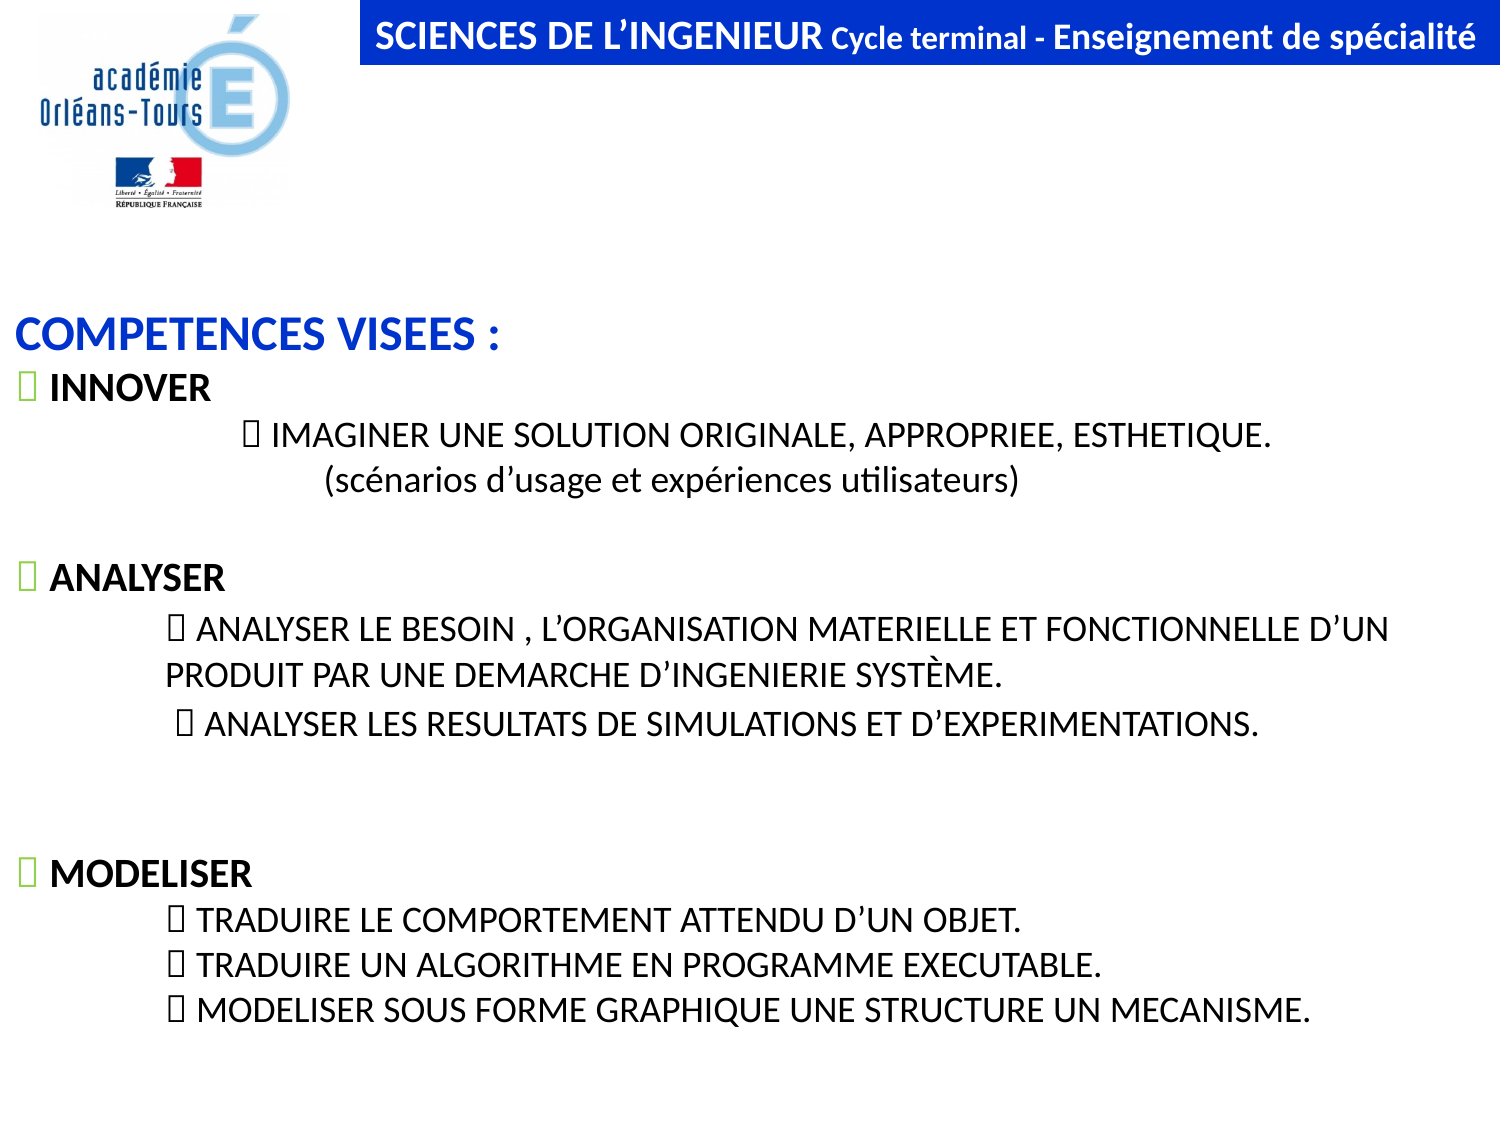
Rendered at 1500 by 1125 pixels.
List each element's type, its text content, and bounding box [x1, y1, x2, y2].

text_box SCIENCES DE L’INGENIEUR Cycle terminal - Enseignement de spécialité [360, 0, 1500, 65]
picture [38, 13, 290, 208]
text_box COMPETENCES VISEES :  INNOVER  IMAGINER UNE SOLUTION ORIGINALE, APPROPRIEE, ESTHETIQUE. (scénarios d’usage et expériences utilisateurs)  ANALYSER  ANALYSER LE BESOIN , L’ORGANISATION MATERIELLE ET FONCTIONNELLE D’UN PRODUIT PAR UNE DEMARCHE D’INGENIERIE SYSTÈME.  ANALYSER LES RESULTATS DE SIMULATIONS ET D’EXPERIMENTATIONS.  MODELISER  TRADUIRE LE COMPORTEMENT ATTENDU D’UN OBJET.  TRADUIRE UN ALGORITHME EN PROGRAMME EXECUTABLE.  MODELISER SOUS FORME GRAPHIQUE UNE STRUCTURE UN MECANISME. [0, 262, 1500, 1098]
